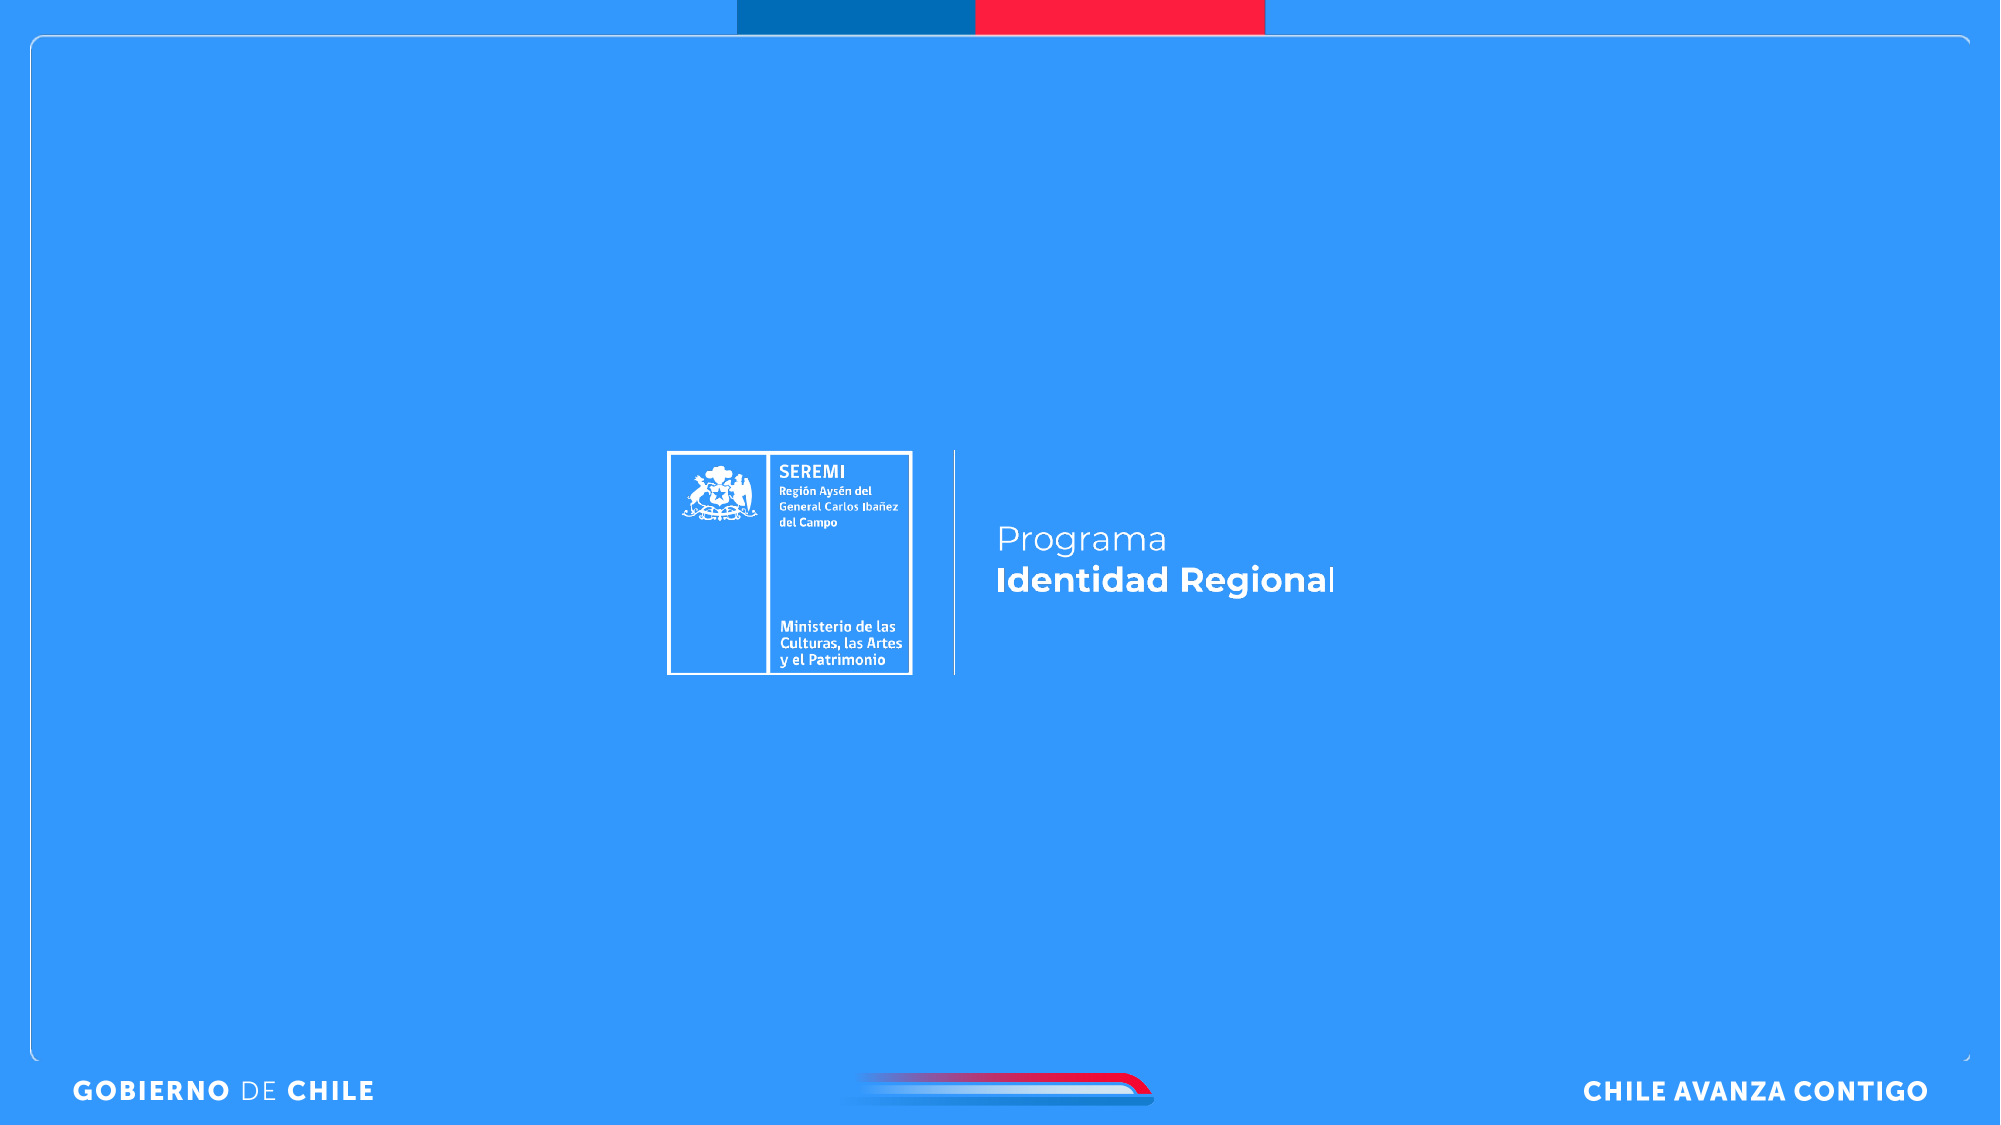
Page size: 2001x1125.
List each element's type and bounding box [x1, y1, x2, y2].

picture [69, 1073, 1931, 1112]
